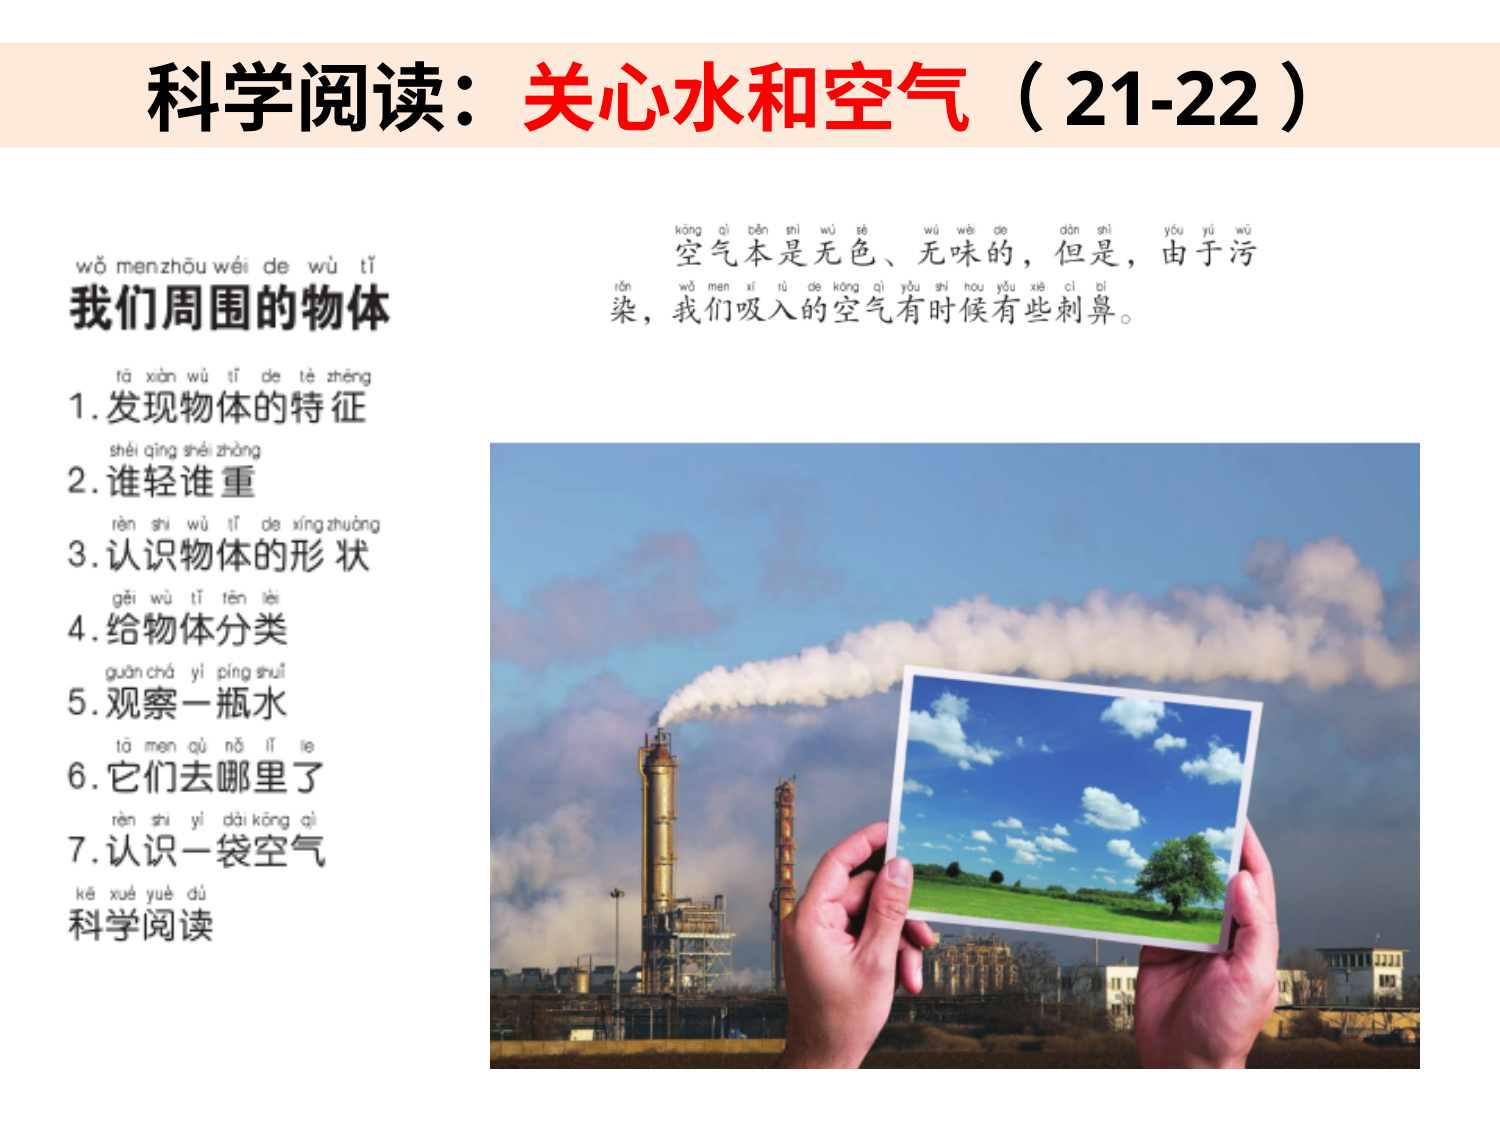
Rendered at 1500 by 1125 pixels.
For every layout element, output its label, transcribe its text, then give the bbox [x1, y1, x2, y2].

text_box 科学阅读：关心水和空气（21-22） [0, 42, 1500, 148]
picture [41, 195, 1421, 1069]
